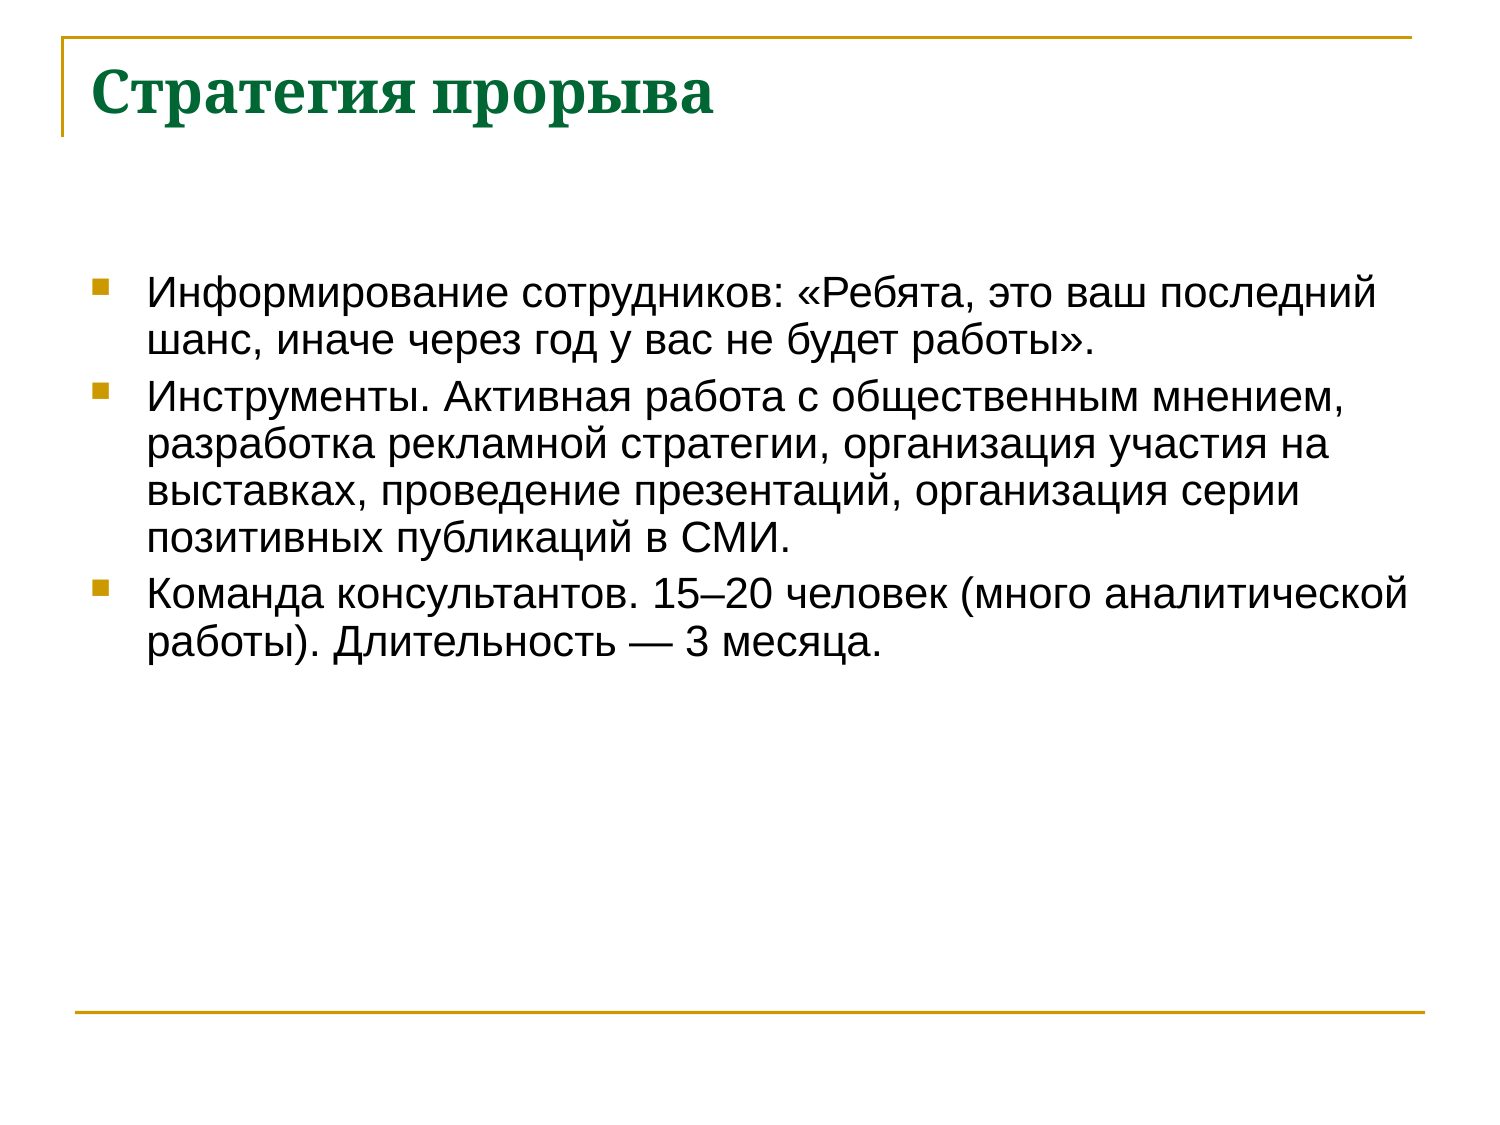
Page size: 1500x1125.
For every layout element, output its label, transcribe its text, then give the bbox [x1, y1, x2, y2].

title Стратегия прорыва [74, 45, 1426, 233]
list Информирование сотрудников: «Ребята, это ваш последний шанс, иначе через год у вас не будет работы». Инструменты. Активная работа с общественным мнением, разработка рекламной стратегии, организация участия на выставках, проведение презентаций, организация серии позитивных публикаций в СМИ. Команда консультантов. 15–20 человек (много аналитической работы). Длительность — 3 месяца. [74, 262, 1426, 1006]
